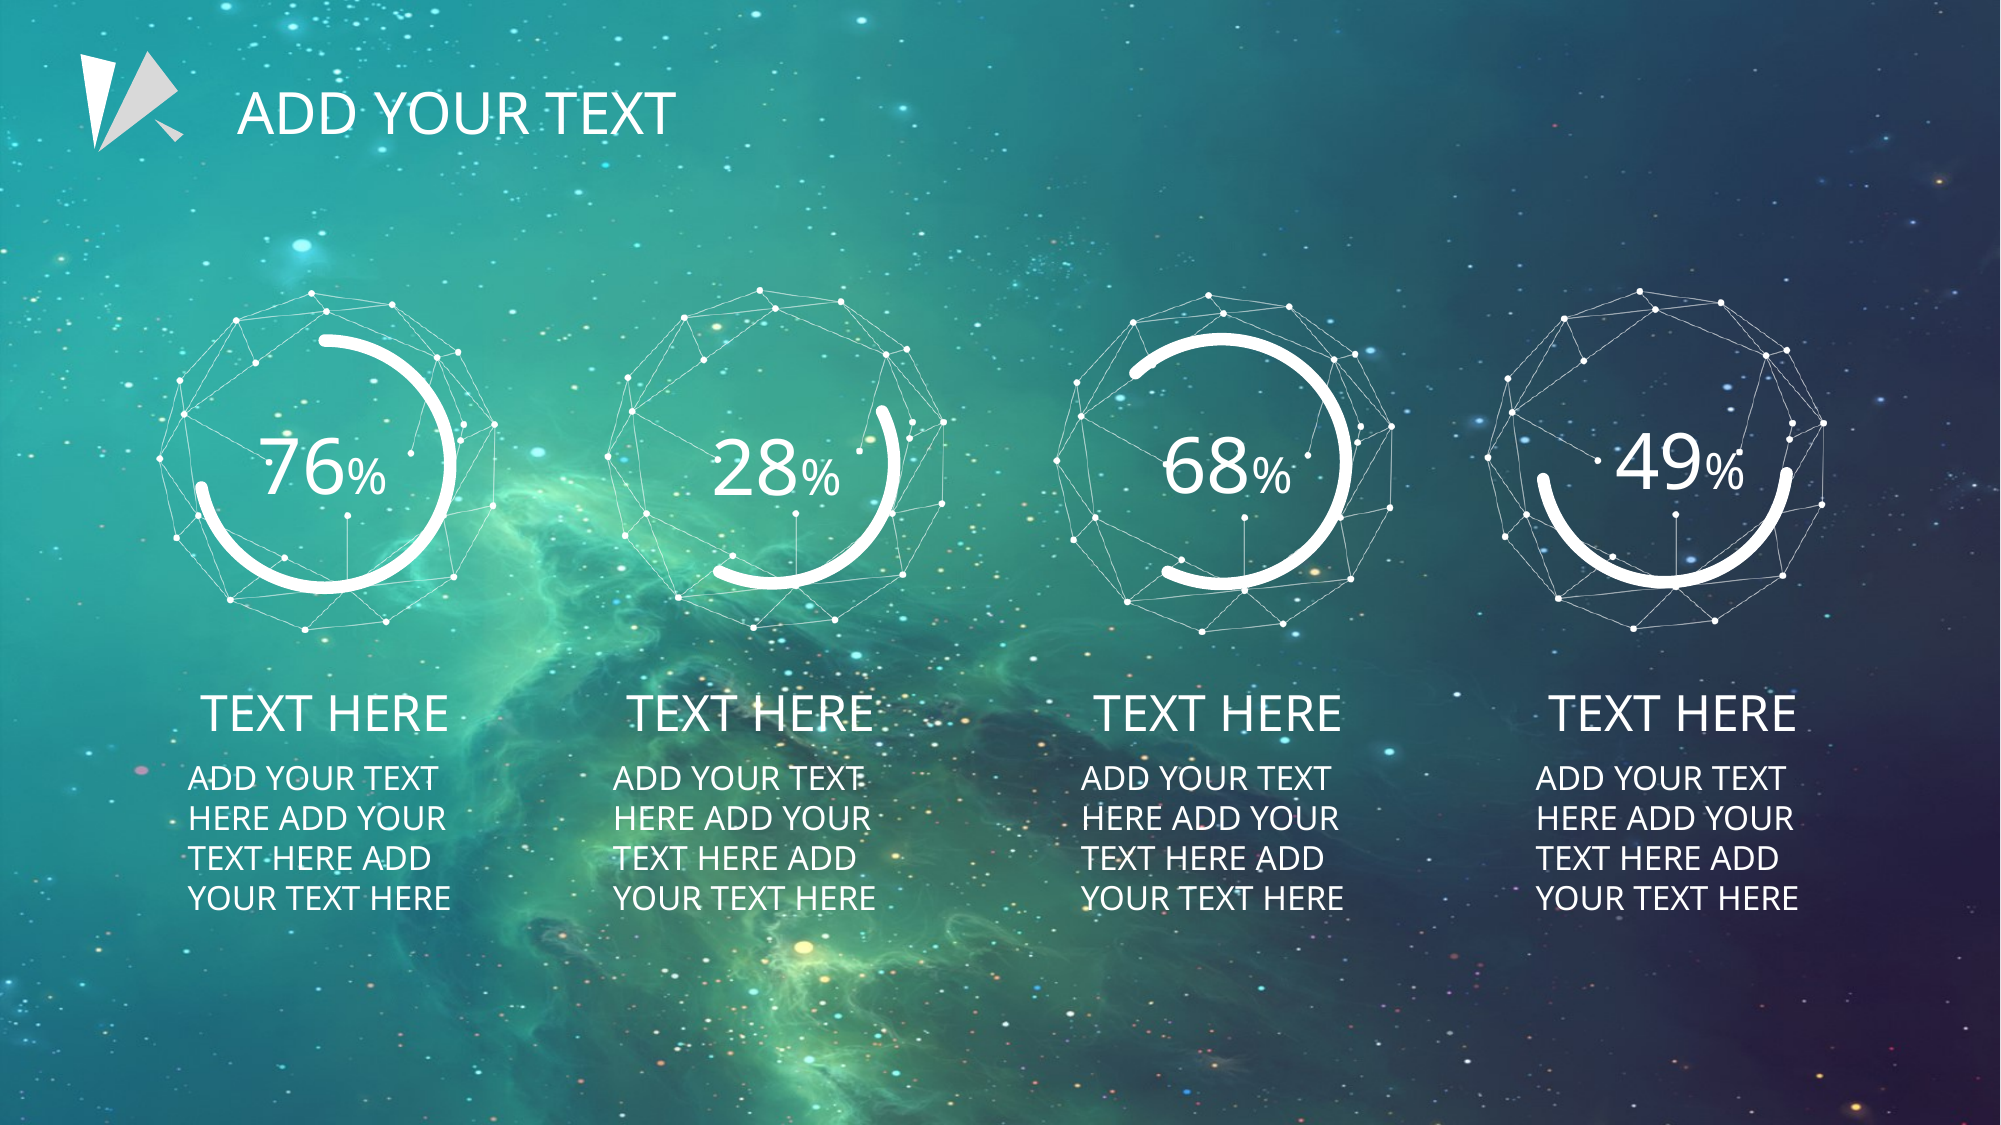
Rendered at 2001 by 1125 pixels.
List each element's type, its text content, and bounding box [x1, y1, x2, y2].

text_box TEXT HERE [1079, 674, 1370, 749]
text_box ADD YOUR TEXT HERE ADD YOUR TEXT HERE ADD YOUR TEXT HERE [1066, 750, 1370, 925]
text_box ADD YOUR TEXT HERE ADD YOUR TEXT HERE ADD YOUR TEXT HERE [598, 750, 902, 925]
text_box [69, 57, 175, 146]
text_box ADD YOUR TEXT HERE ADD YOUR TEXT HERE ADD YOUR TEXT HERE [173, 750, 477, 925]
text_box TEXT HERE [1533, 674, 1824, 749]
text_box TEXT HERE [611, 674, 902, 749]
text_box ADD YOUR TEXT [222, 68, 742, 154]
picture [0, 0, 2001, 1125]
text_box TEXT HERE [186, 674, 477, 749]
text_box ADD YOUR TEXT HERE ADD YOUR TEXT HERE ADD YOUR TEXT HERE [1520, 750, 1824, 925]
